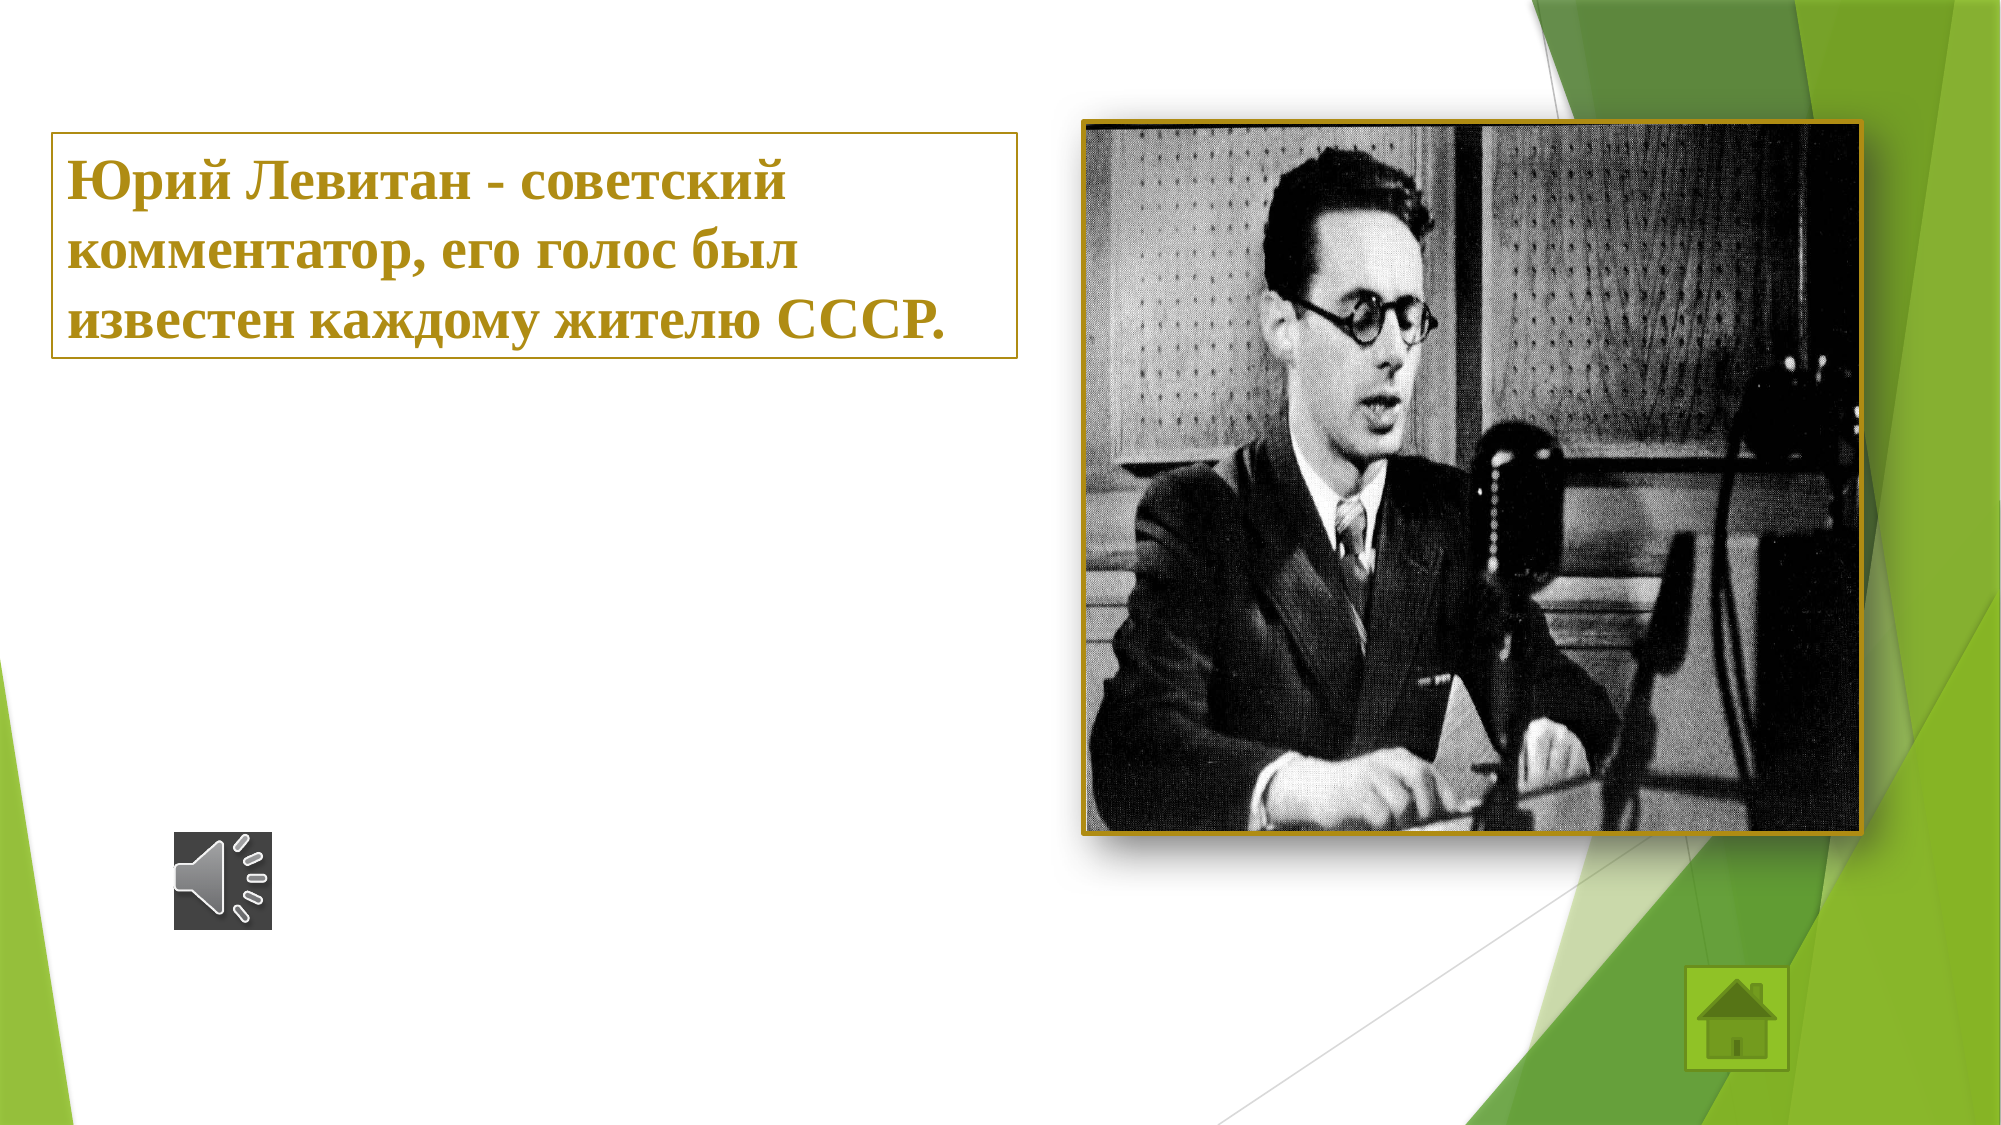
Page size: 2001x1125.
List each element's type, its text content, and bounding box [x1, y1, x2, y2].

text_box [1684, 965, 1790, 1072]
picture [1084, 123, 1860, 832]
text_box Юрий Левитан - советский комментатор, его голос был известен каждому жителю СССР. [51, 132, 1018, 360]
picture [172, 830, 274, 932]
